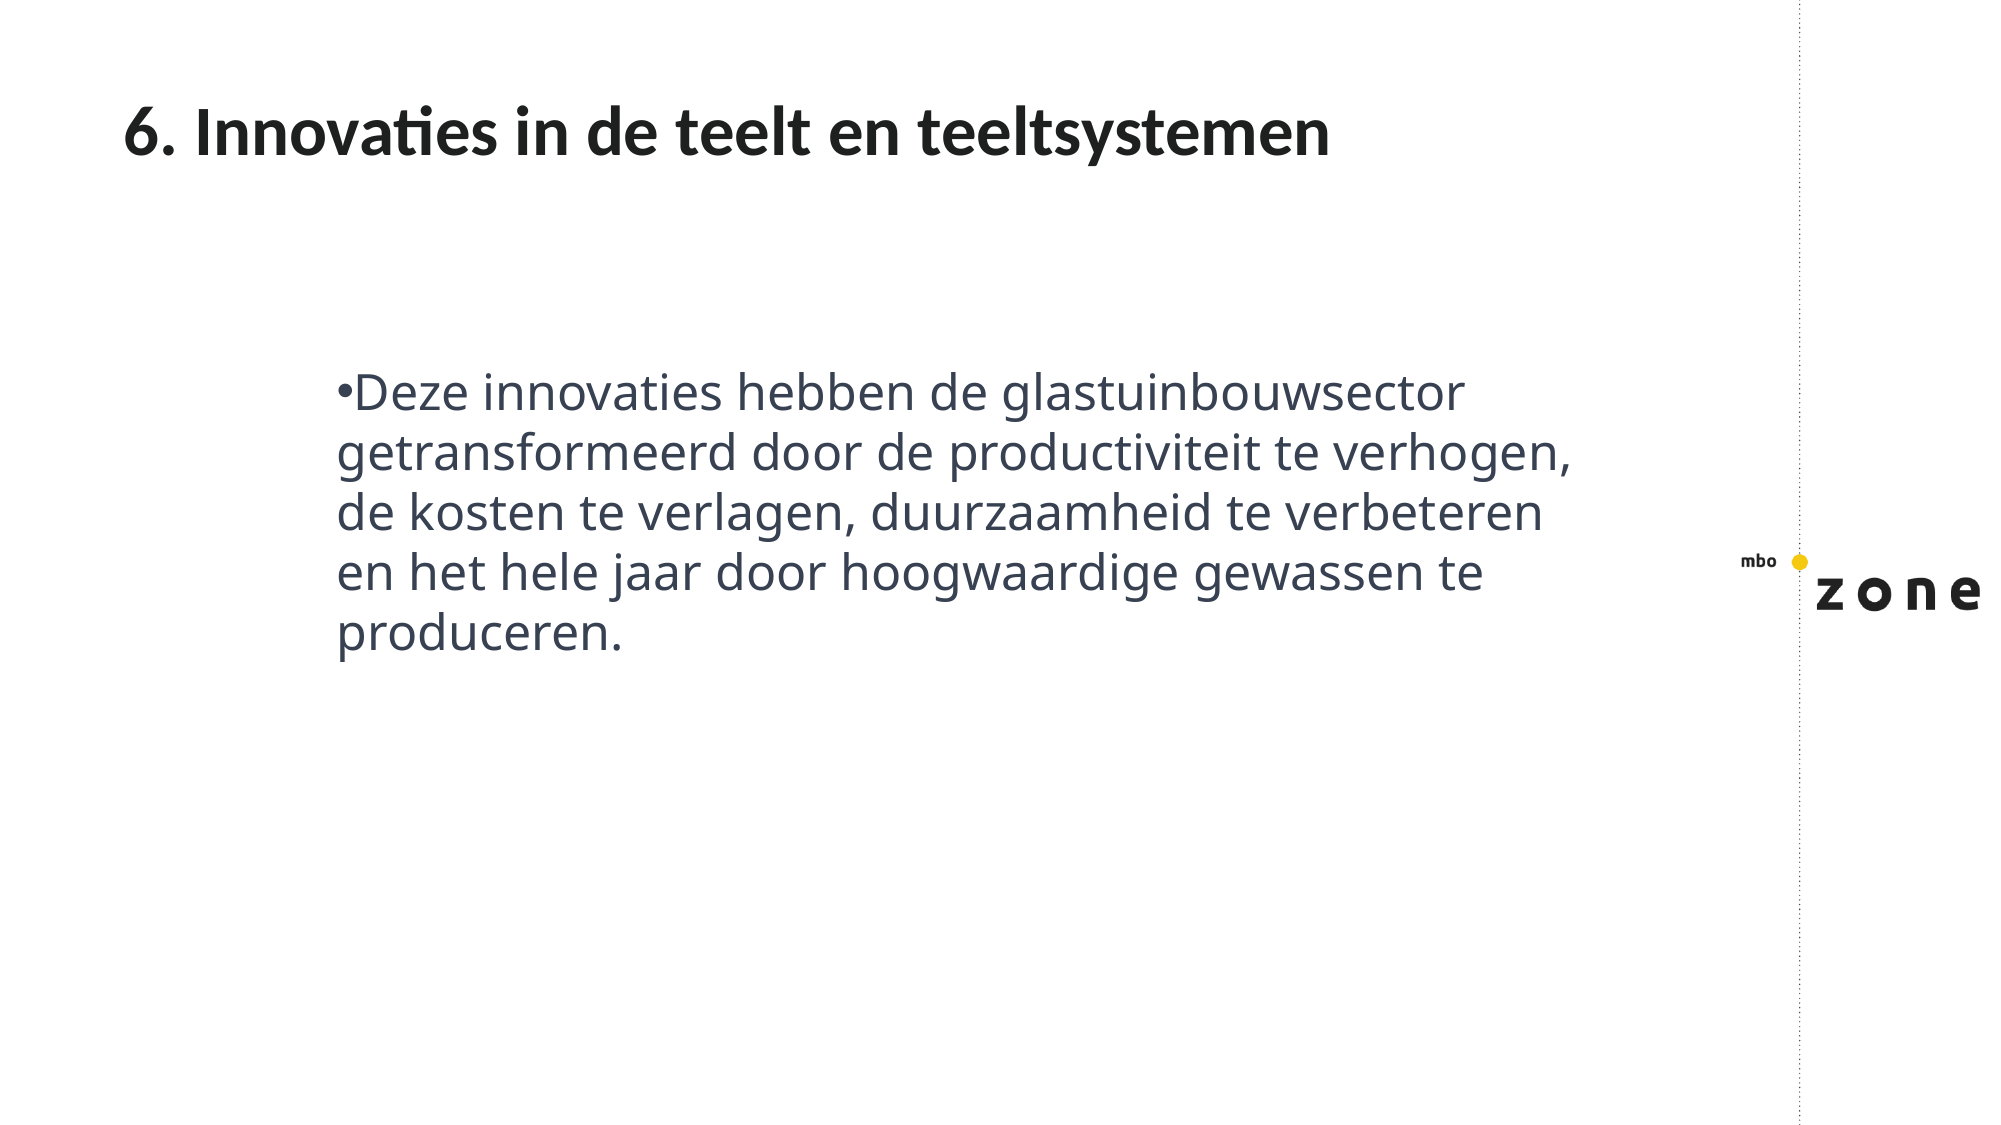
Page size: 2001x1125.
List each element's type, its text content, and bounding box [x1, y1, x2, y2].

list Deze innovaties hebben de glastuinbouwsector getransformeerd door de productiviteit te verhogen, de kosten te verlagen, duurzaamheid te verbeteren en het hele jaar door hoogwaardige gewassen te produceren. [336, 360, 1607, 1074]
picture [1596, 0, 2001, 1125]
title 6. Innovaties in de teelt en teeltsystemen [124, 94, 1607, 272]
